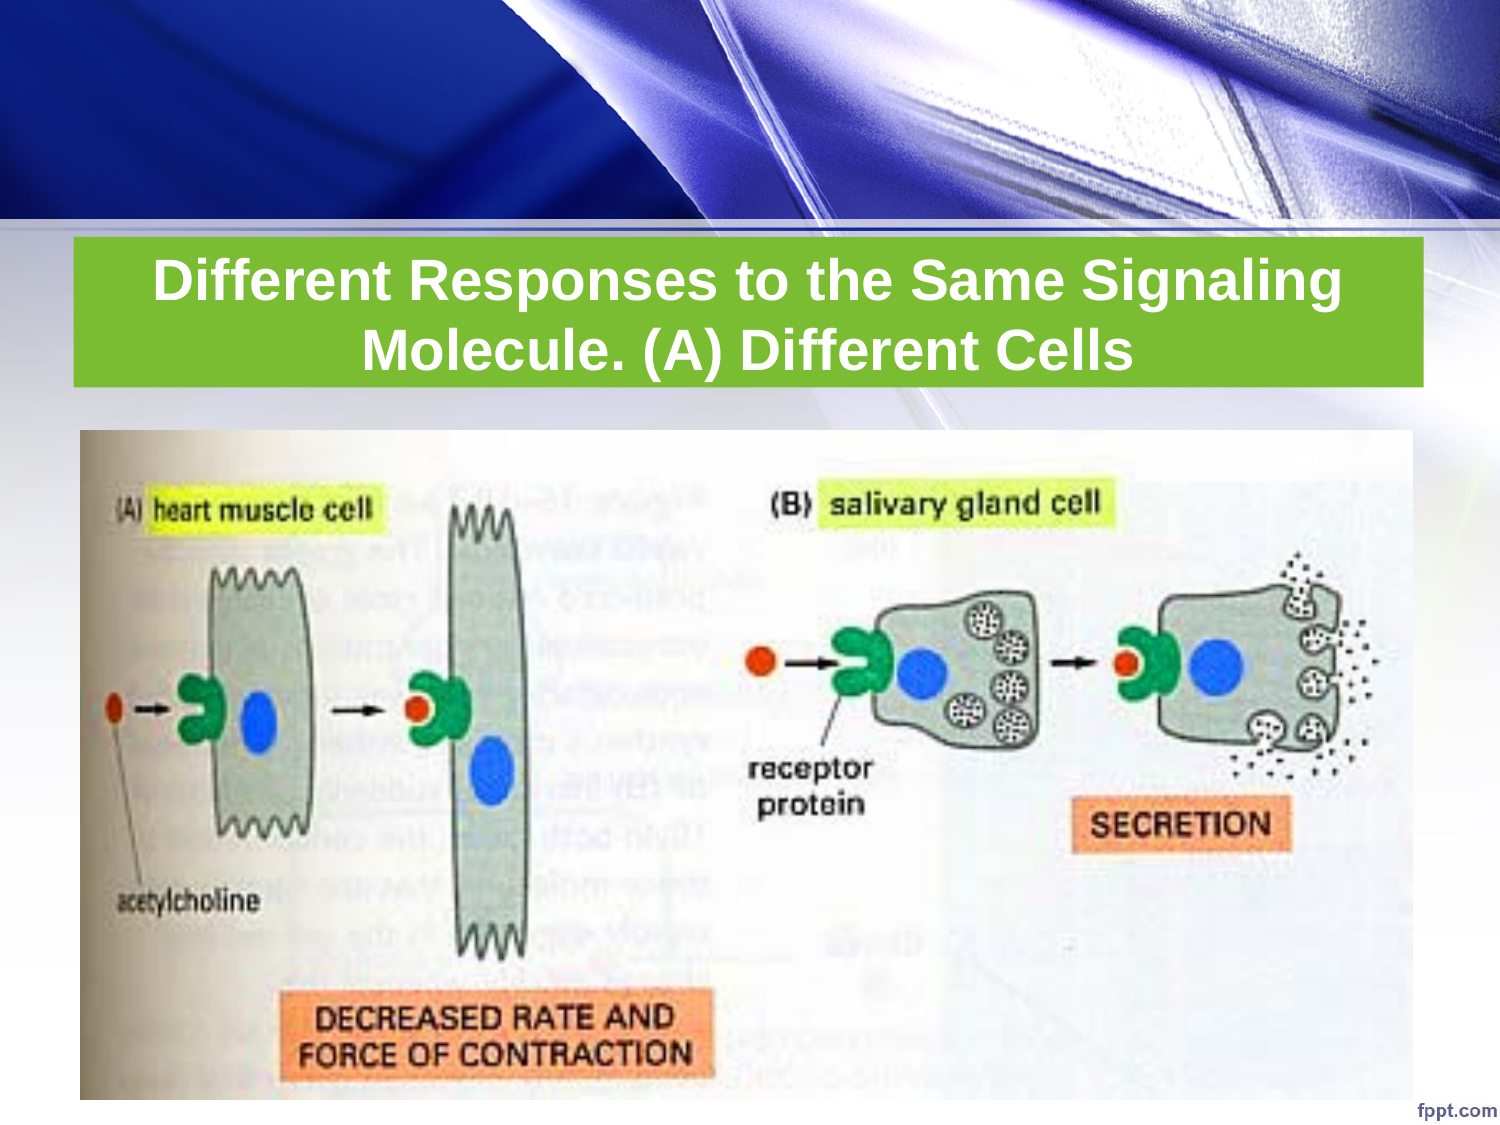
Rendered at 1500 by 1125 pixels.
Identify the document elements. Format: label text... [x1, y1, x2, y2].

title Different Responses to the Same Signaling Molecule. (A) Different Cells [73, 236, 1424, 388]
picture [0, 0, 1500, 1125]
